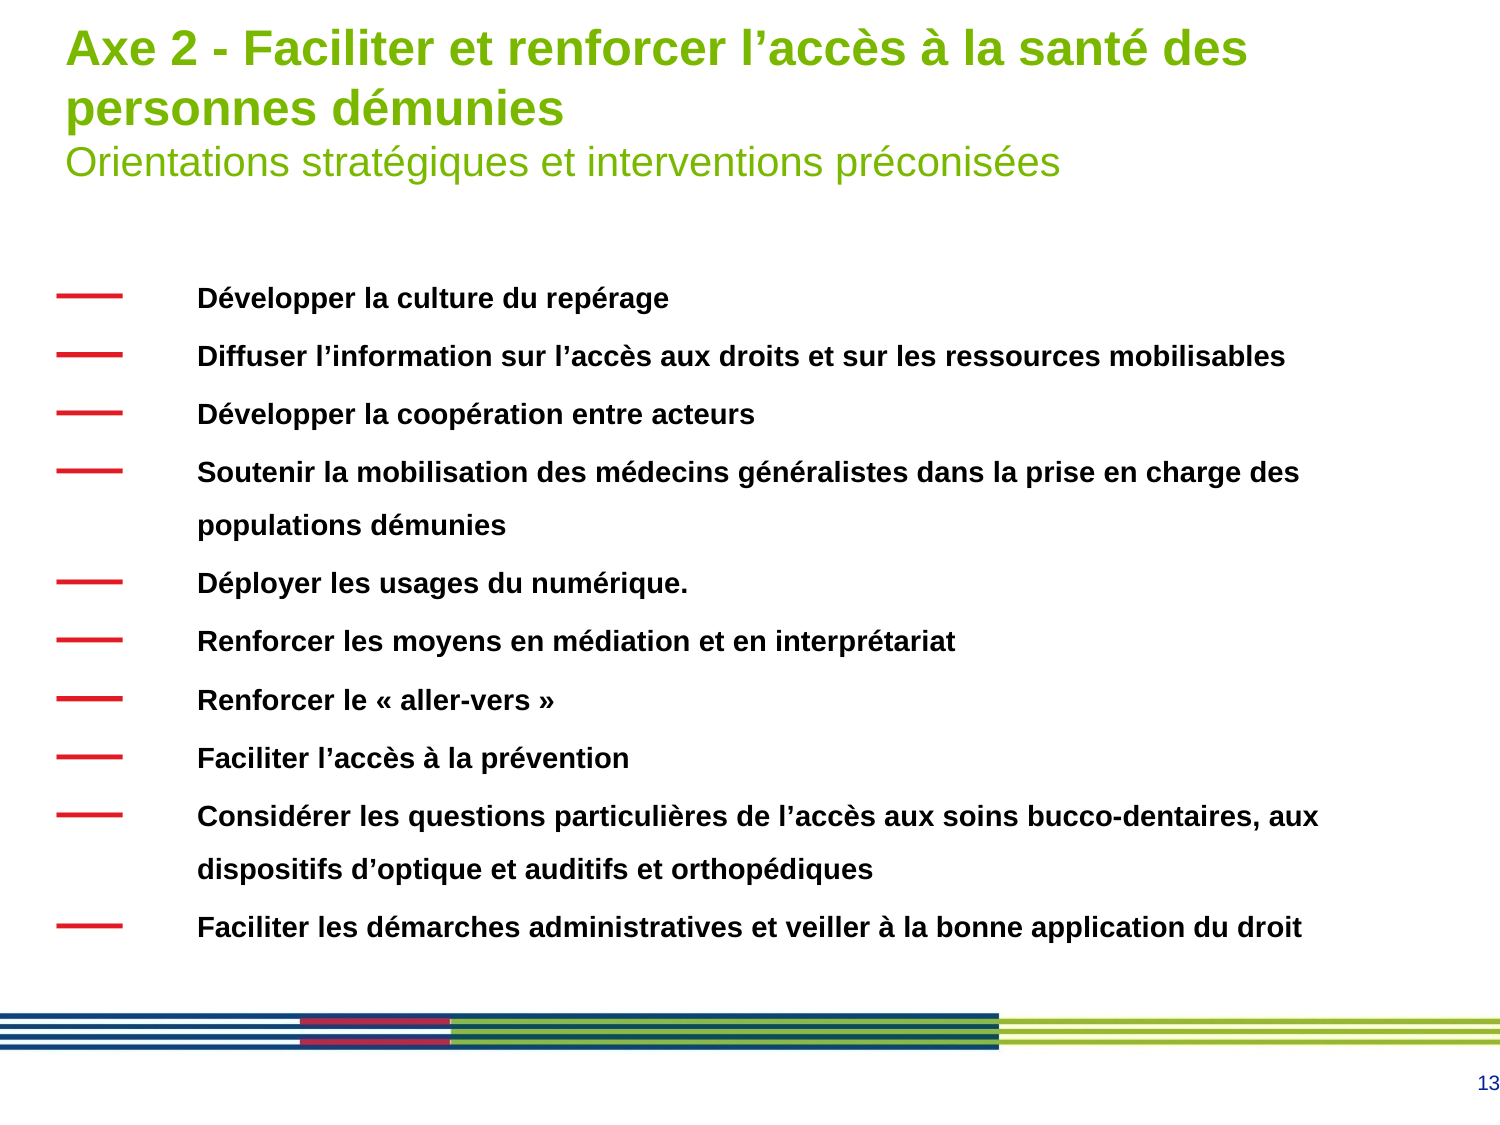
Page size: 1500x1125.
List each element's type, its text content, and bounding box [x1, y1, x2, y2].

picture [56, 407, 123, 419]
list Développer la culture du repérage Diffuser l’information sur l’accès aux droits et sur les ressources mobilisables Développer la coopération entre acteurs Soutenir la mobilisation des médecins généralistes dans la prise en charge des populations démunies Déployer les usages du numérique. Renforcer les moyens en médiation et en interprétariat Renforcer le « aller-vers » Faciliter l’accès à la prévention Considérer les questions particulières de l’accès aux soins bucco-dentaires, aux dispositifs d’optique et auditifs et orthopédiques Faciliter les démarches administratives et veiller à la bonne application du droit [41, 253, 1436, 1012]
picture [56, 634, 123, 646]
picture [56, 290, 123, 302]
picture [56, 809, 123, 821]
picture [56, 692, 123, 705]
picture [0, 999, 1500, 1063]
picture [56, 465, 123, 477]
picture [56, 751, 123, 763]
picture [56, 576, 123, 588]
title Axe 2 - Faciliter et renforcer l’accès à la santé des personnes démunies Orientations stratégiques et interventions préconisées [49, 35, 1388, 224]
picture [56, 920, 123, 932]
picture [56, 348, 123, 361]
